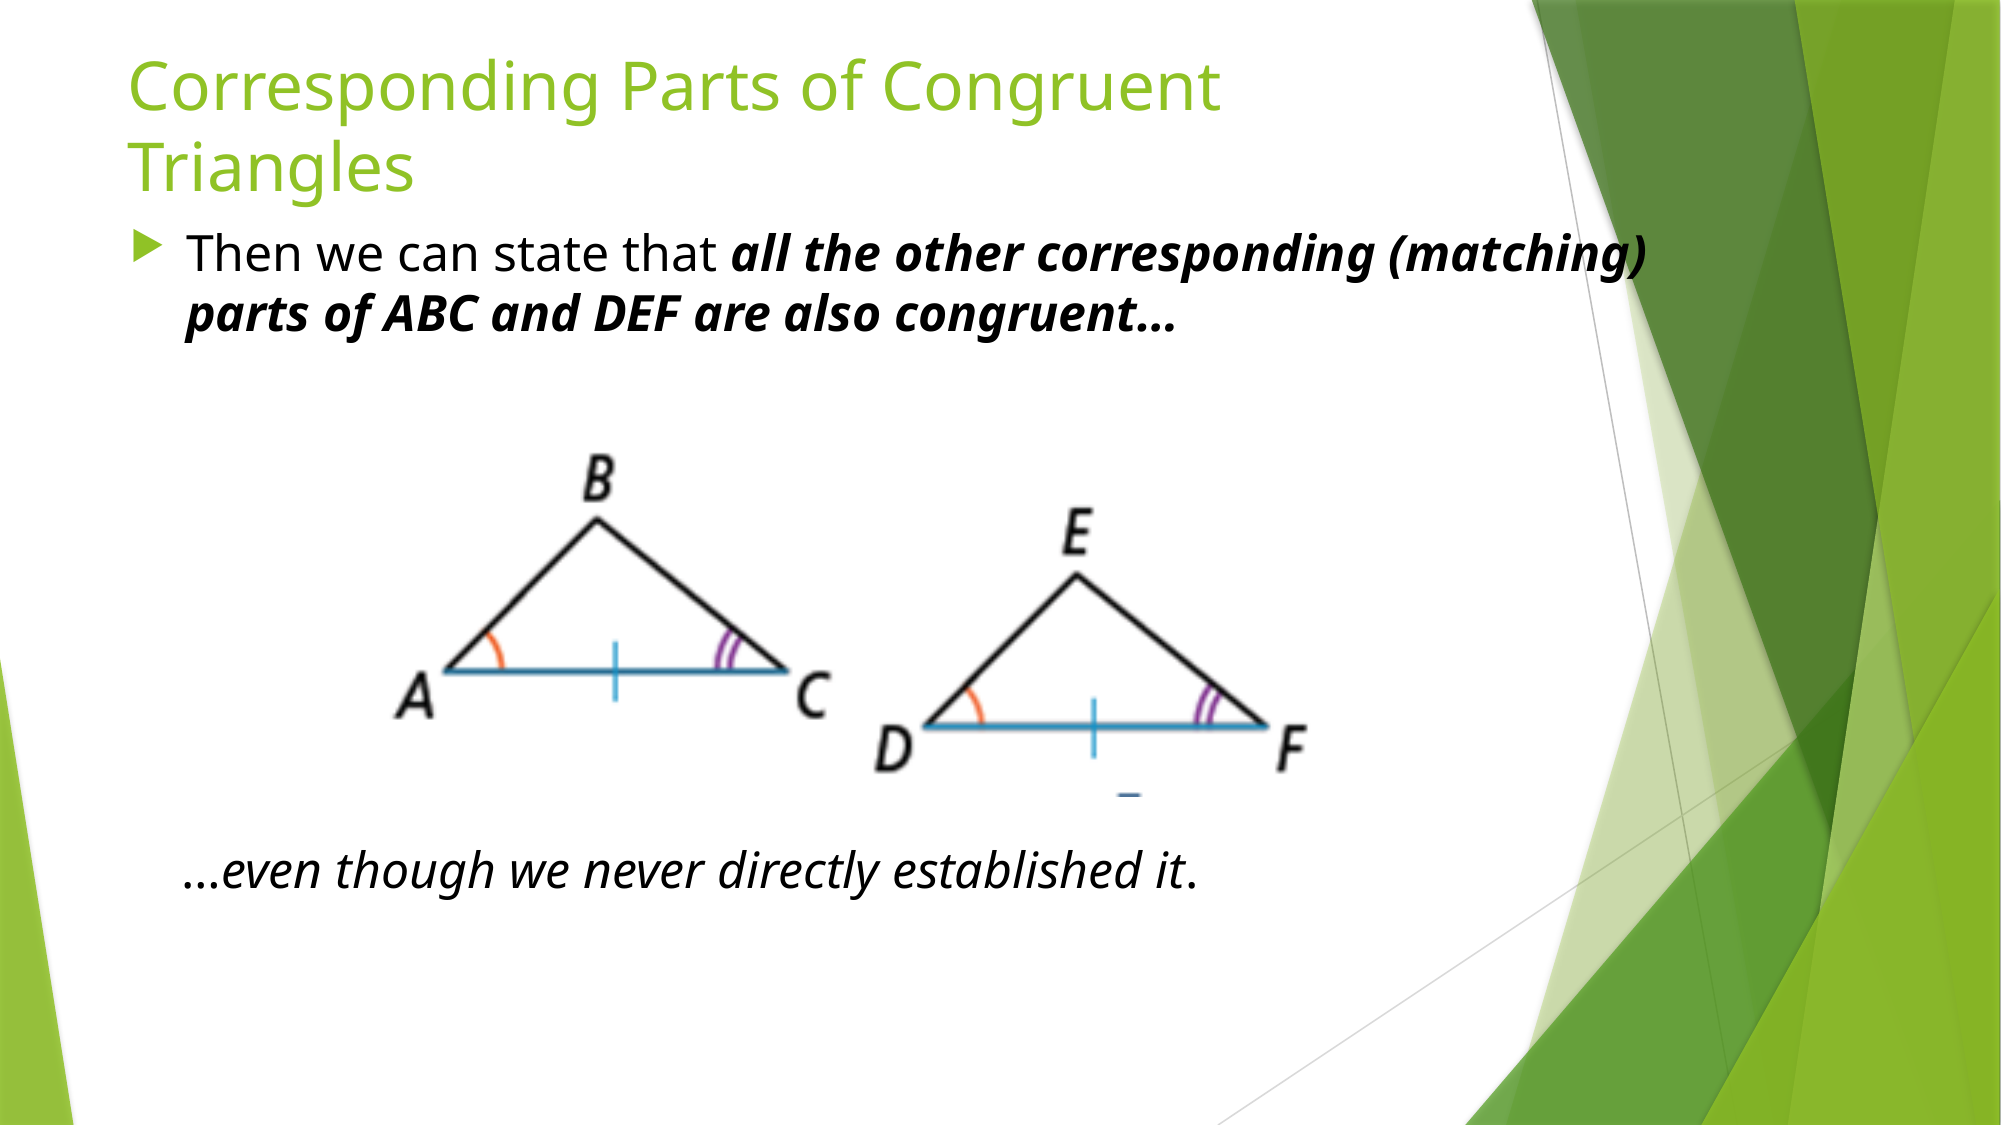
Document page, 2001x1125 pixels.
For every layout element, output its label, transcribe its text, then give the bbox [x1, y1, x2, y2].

title Corresponding Parts of Congruent Triangles [112, 35, 1523, 214]
list Then we can state that all the other corresponding (matching) parts of ABC and DEF are also congruent… [114, 213, 1681, 427]
picture [377, 425, 1329, 797]
text_box …even though we never directly established it. [167, 831, 1692, 906]
